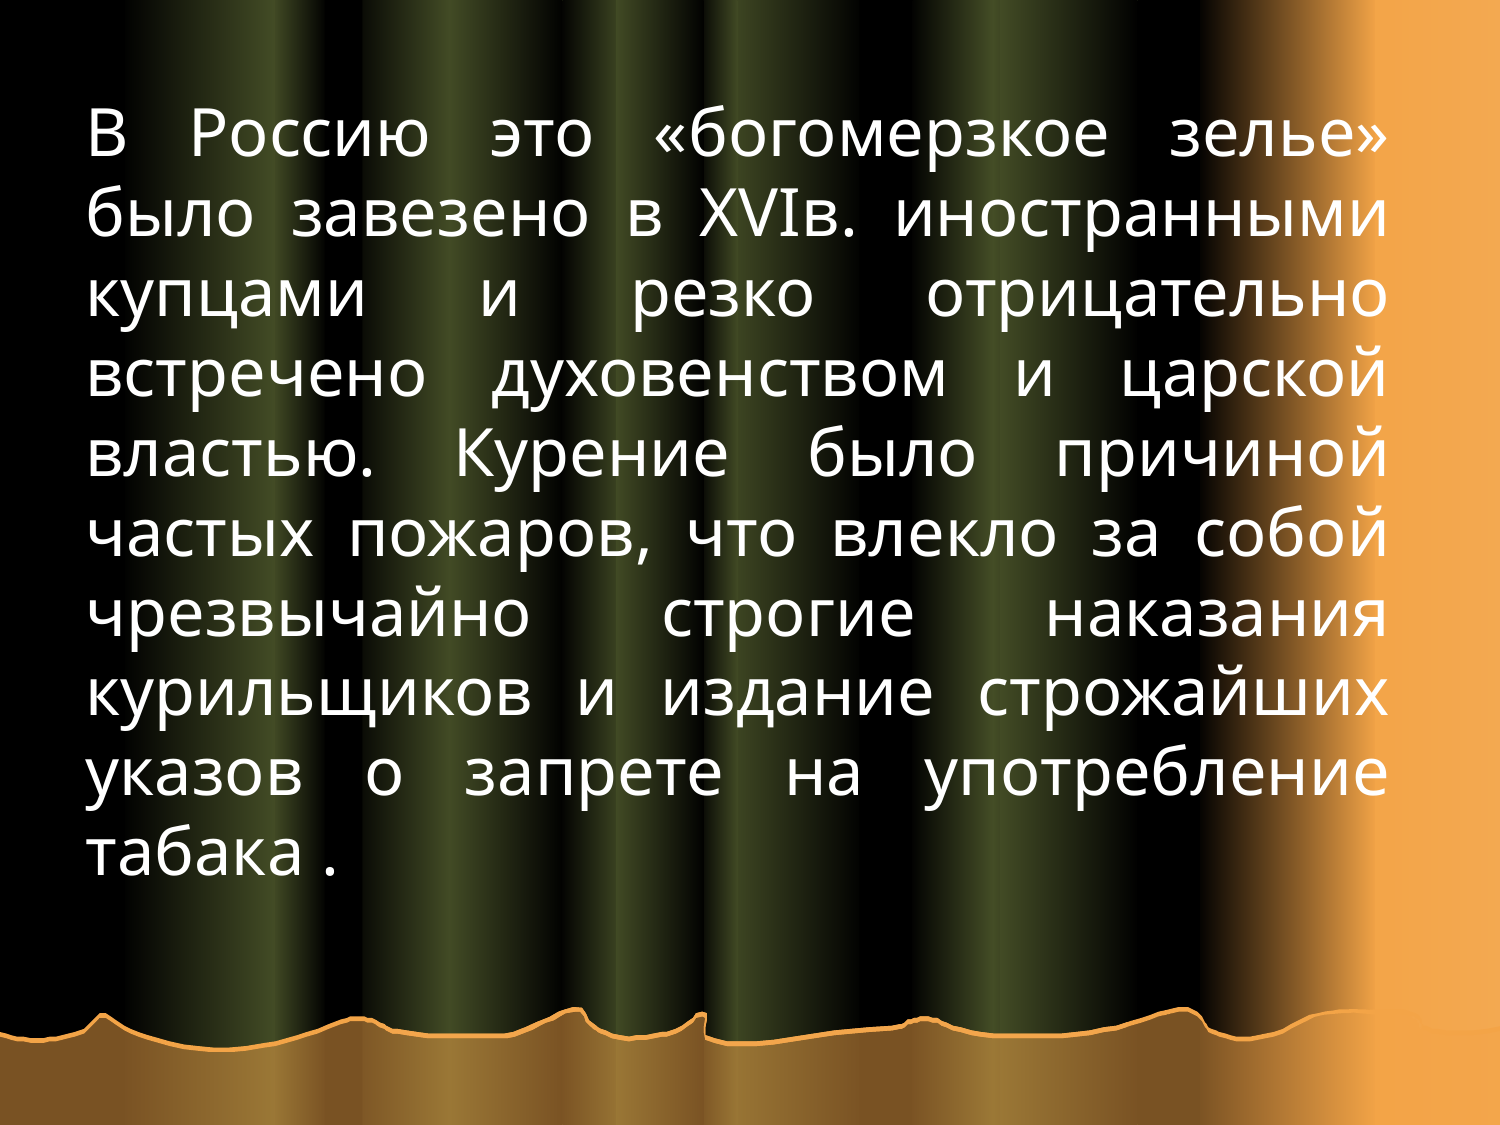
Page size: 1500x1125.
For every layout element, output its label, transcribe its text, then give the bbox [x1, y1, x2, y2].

subtitle В Россию это «богомерзкое зелье» было завезено в XVΙв. иностранными купцами и резко отрицательно встречено духовенством и царской властью. Курение было причиной частых пожаров, что влекло за собой чрезвычайно строгие наказания курильщиков и издание строжайших указов о запрете на употребление табака . [70, 81, 1407, 926]
